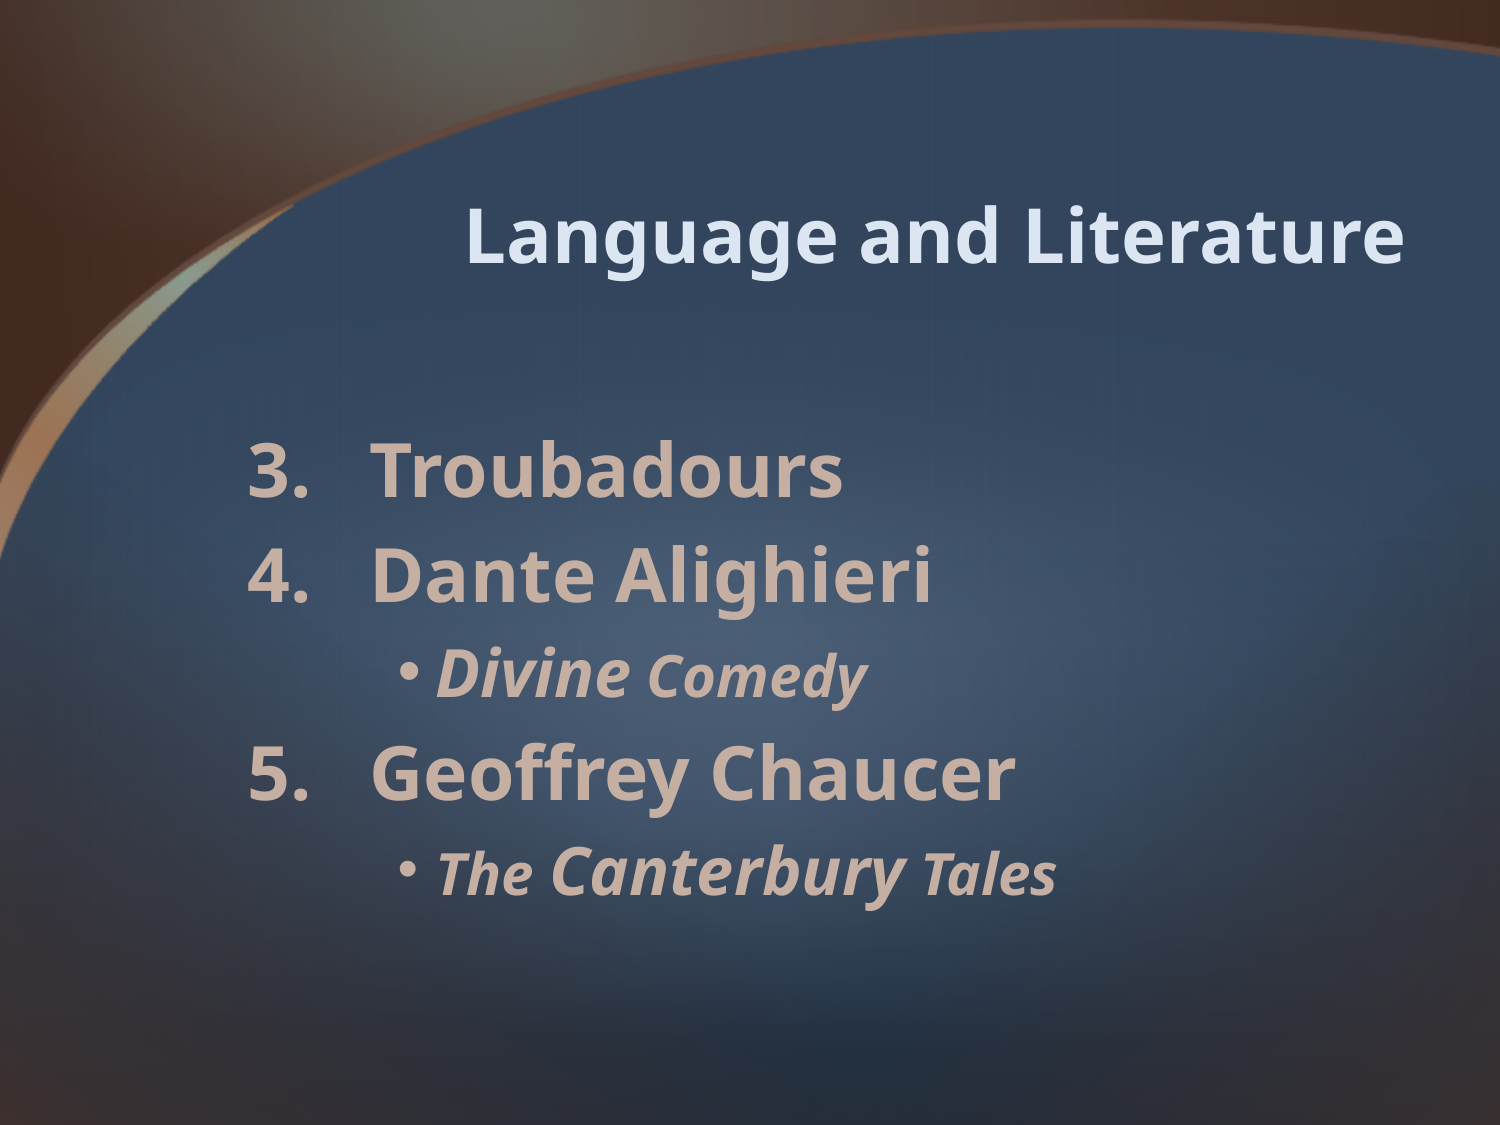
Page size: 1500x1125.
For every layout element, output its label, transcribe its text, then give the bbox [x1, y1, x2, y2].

title Language and Literature [447, 139, 1423, 328]
picture [0, 0, 1500, 1125]
list Troubadours Dante Alighieri Divine Comedy Geoffrey Chaucer The Canterbury Tales [232, 414, 1314, 1090]
